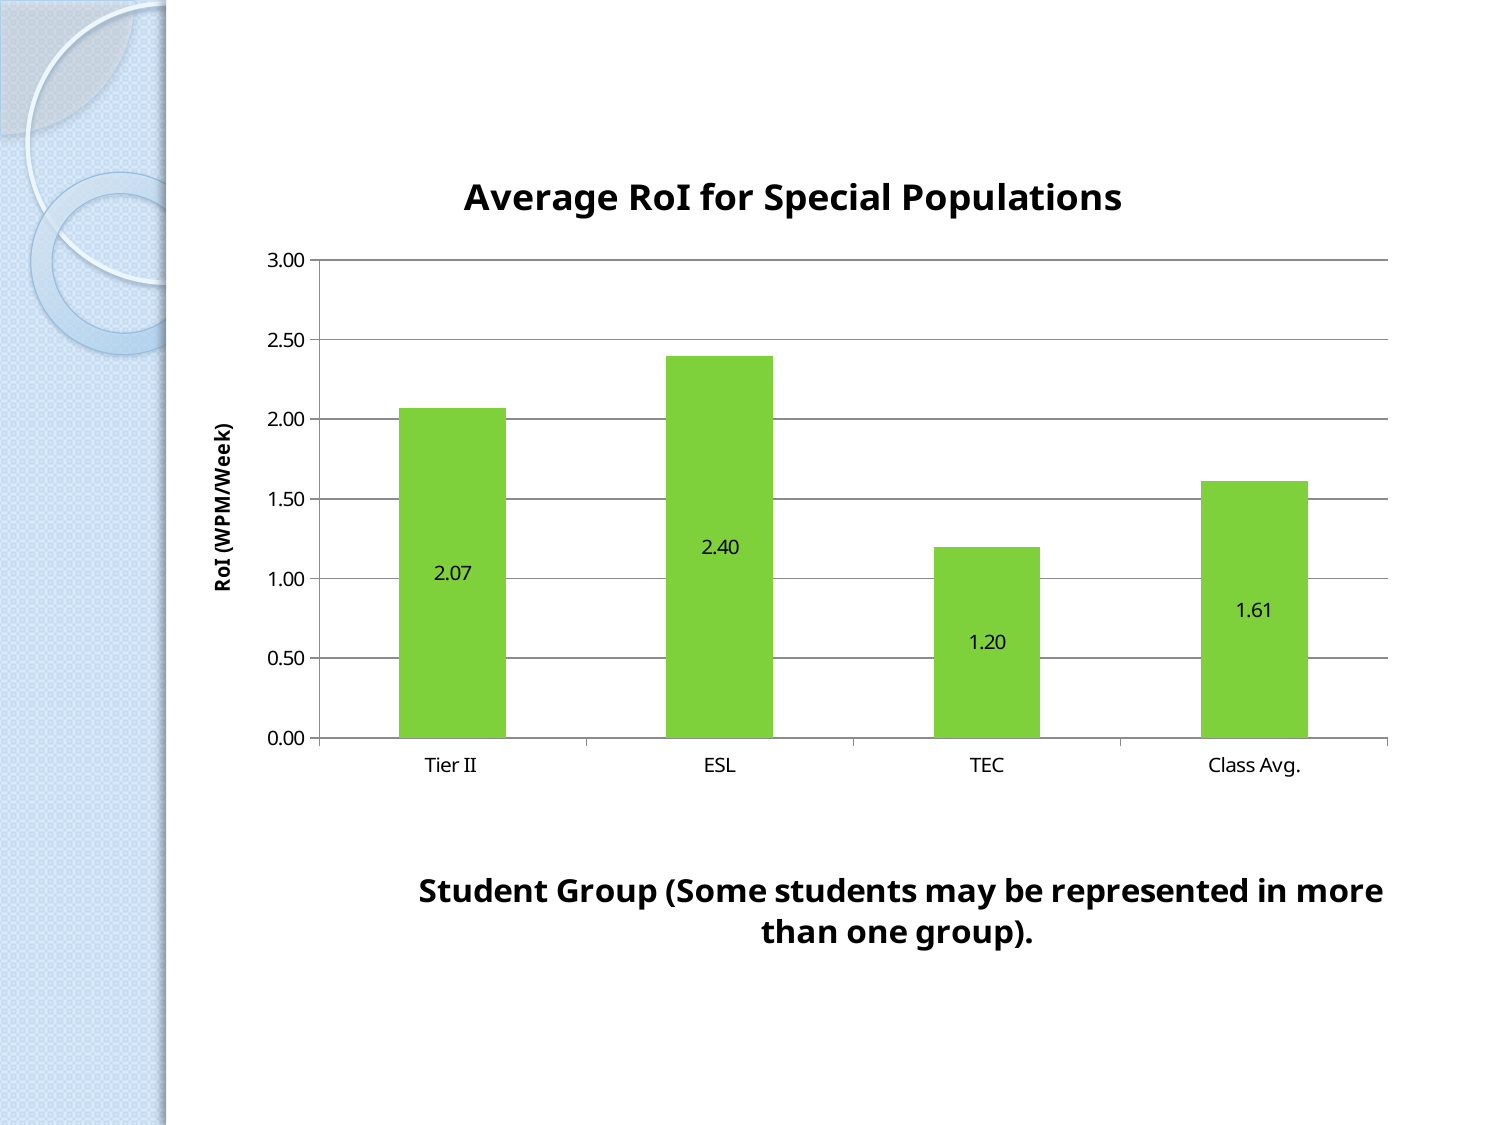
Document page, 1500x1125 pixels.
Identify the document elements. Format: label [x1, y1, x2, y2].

chart [174, 137, 1413, 963]
